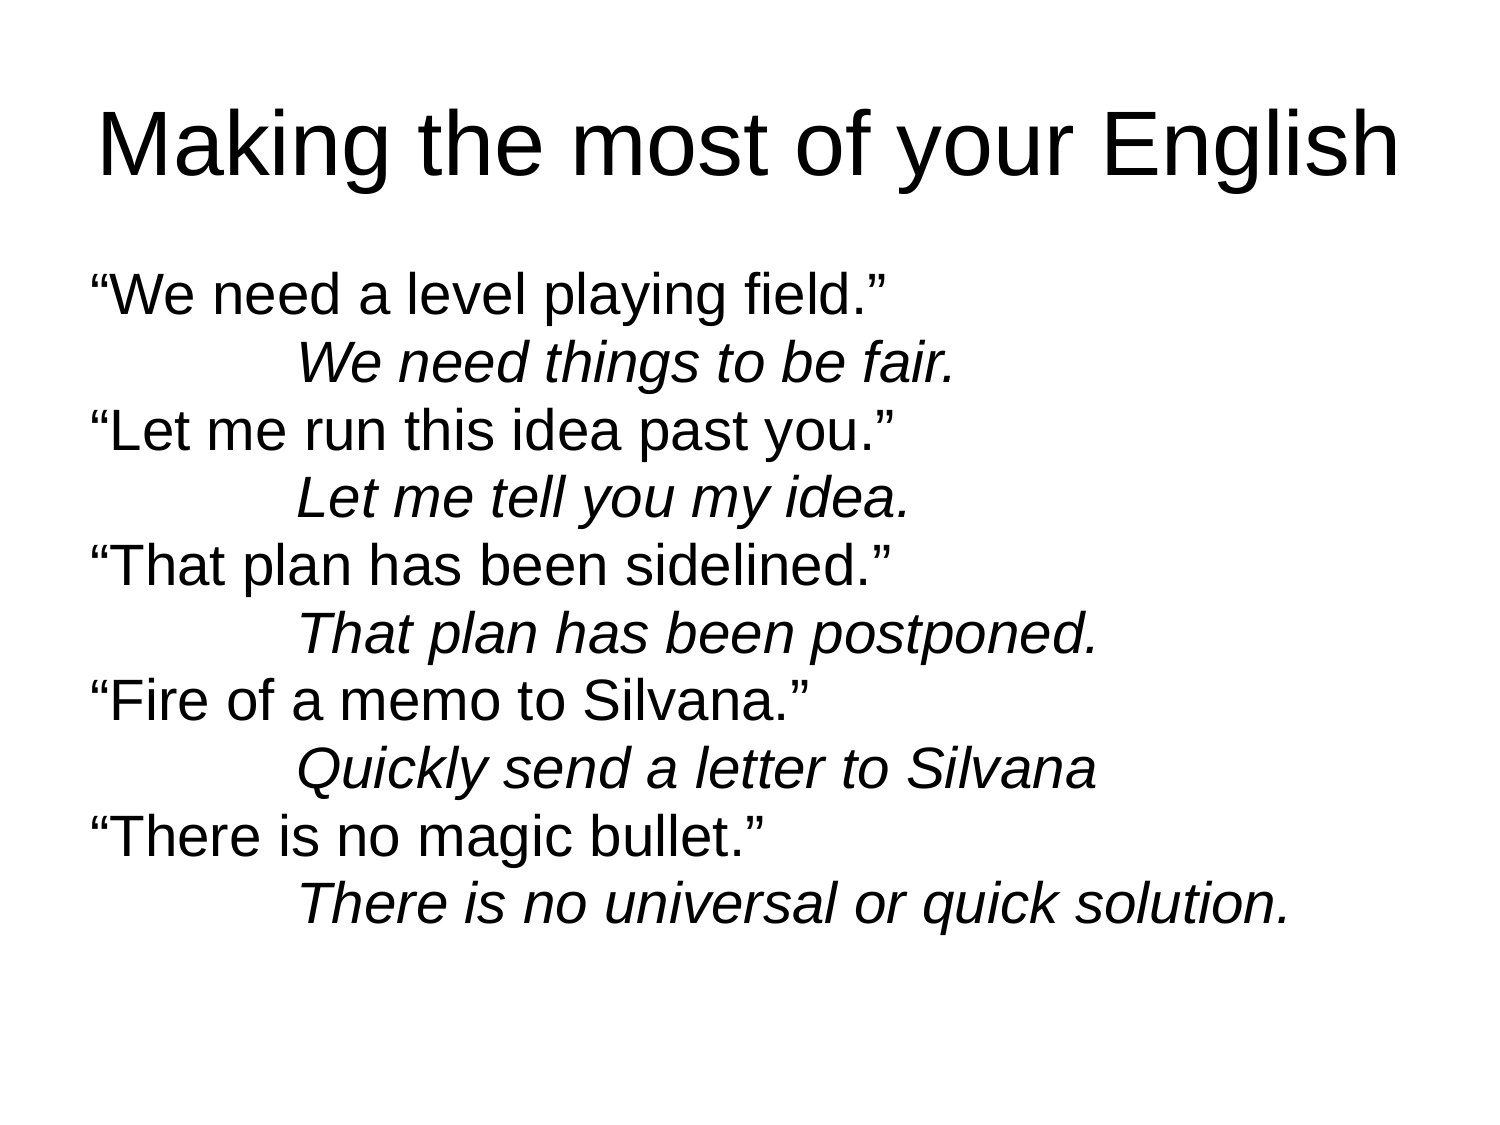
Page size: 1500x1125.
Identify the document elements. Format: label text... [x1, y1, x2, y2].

list “We need a level playing field.” We need things to be fair. “Let me run this idea past you.” Let me tell you my idea. “That plan has been sidelined.” That plan has been postponed. “Fire of a memo to Silvana.” Quickly send a letter to Silvana “There is no magic bullet.” There is no universal or quick solution. [74, 262, 1426, 1006]
title Making the most of your English [74, 44, 1426, 233]
